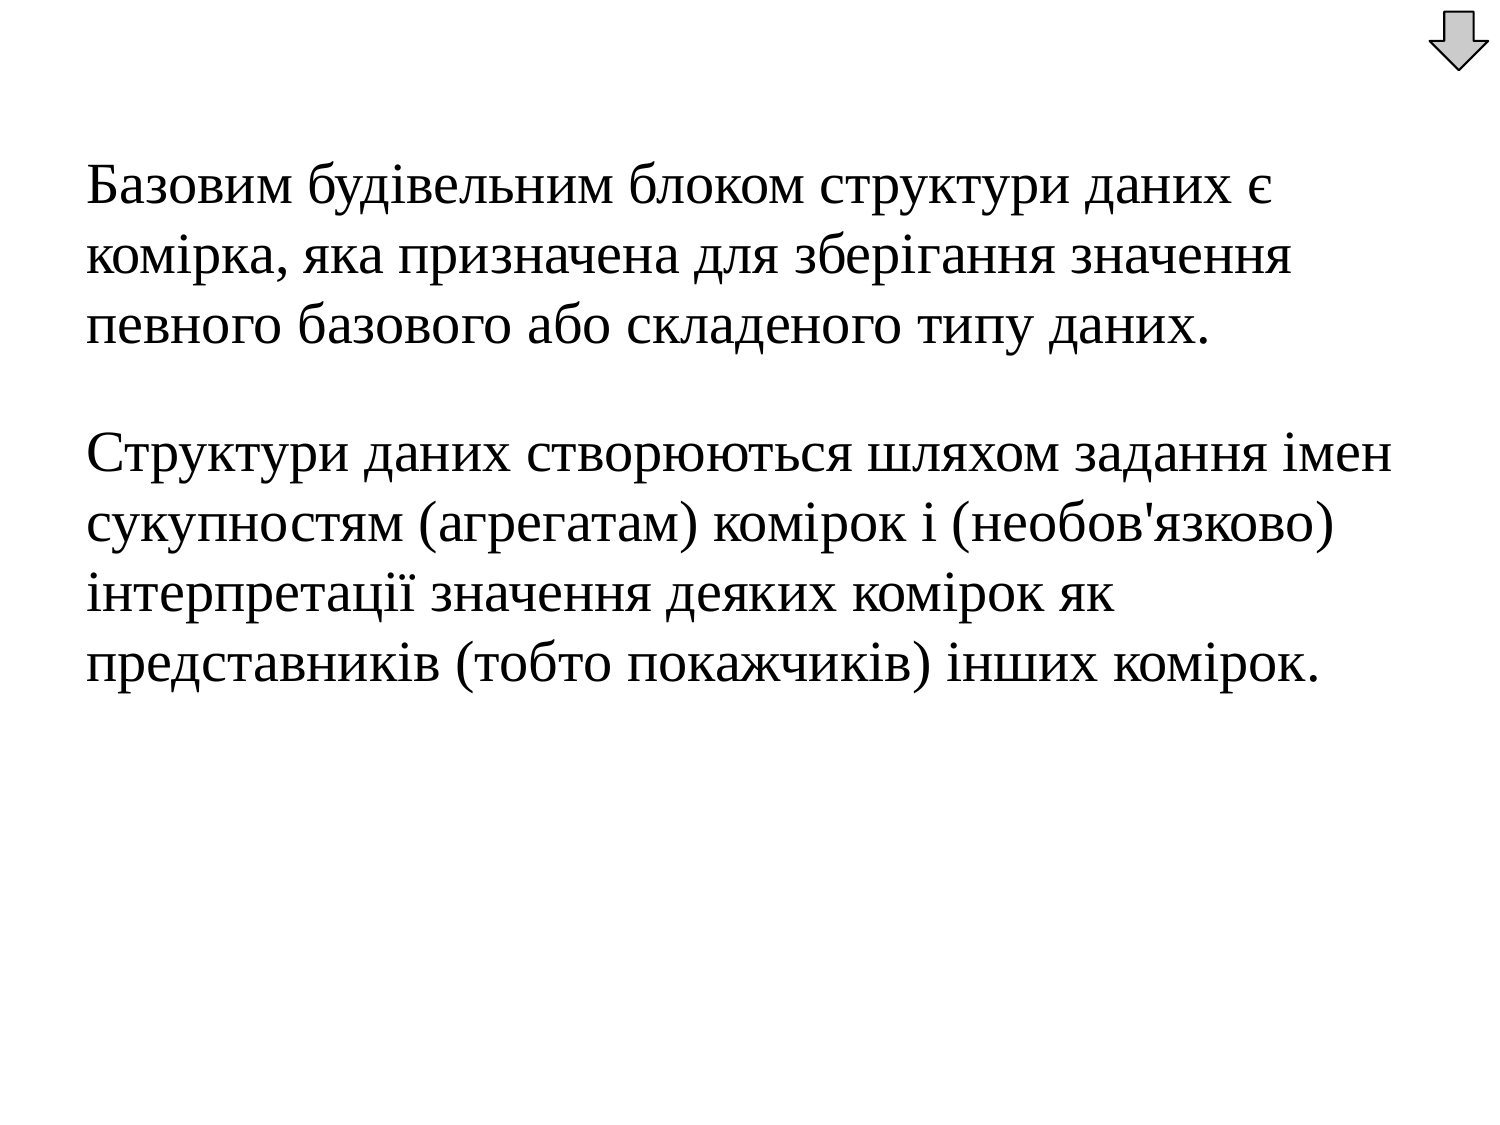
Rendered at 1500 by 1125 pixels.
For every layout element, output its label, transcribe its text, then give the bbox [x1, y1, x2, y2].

list Базовим будівельним блоком структури даних є комірка, яка призначена для зберігання значення певного базового або складеного типу даних. Структури даних створюються шляхом задання імен сукупностям (агрегатам) комірок і (необов'язково) інтерпретації значення деяких комірок як представників (тобто покажчиків) інших комірок. [0, 137, 1500, 1106]
text_box [1429, 11, 1489, 71]
